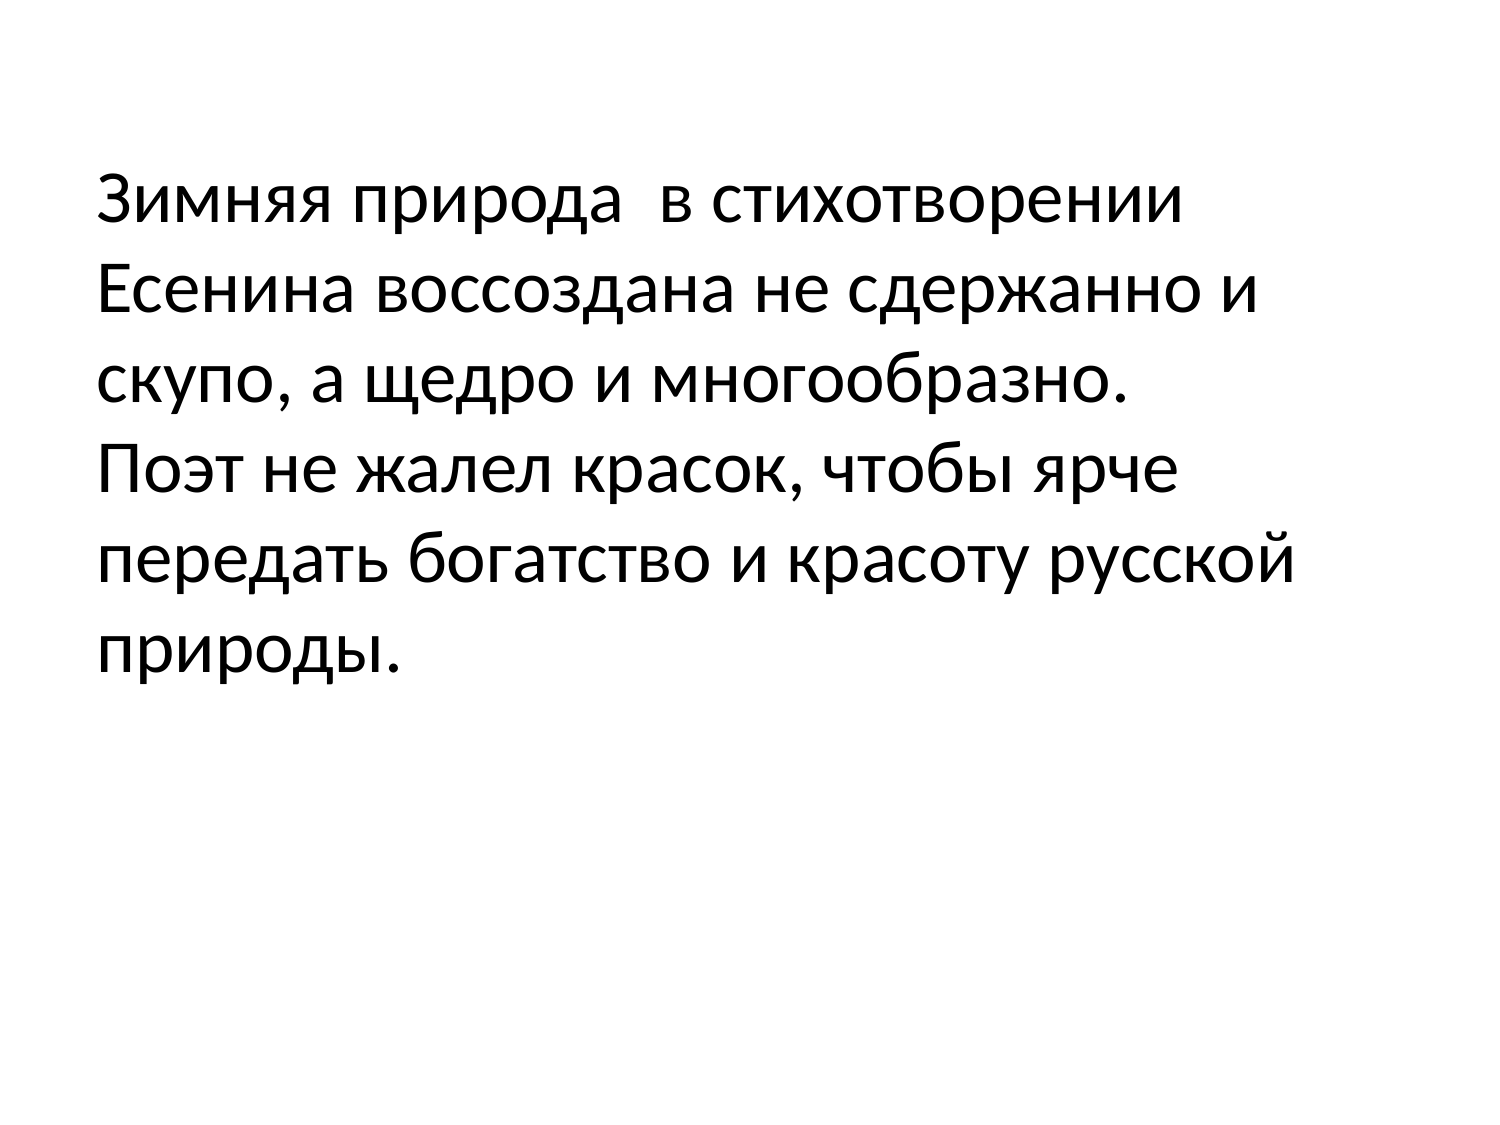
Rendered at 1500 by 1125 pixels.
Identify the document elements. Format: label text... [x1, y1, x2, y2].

text_box Зимняя природа в стихотворении Есенина воссоздана не сдержанно и скупо, а щедро и многообразно. Поэт не жалел красок, чтобы ярче передать богатство и красоту русской природы. [81, 140, 1465, 696]
